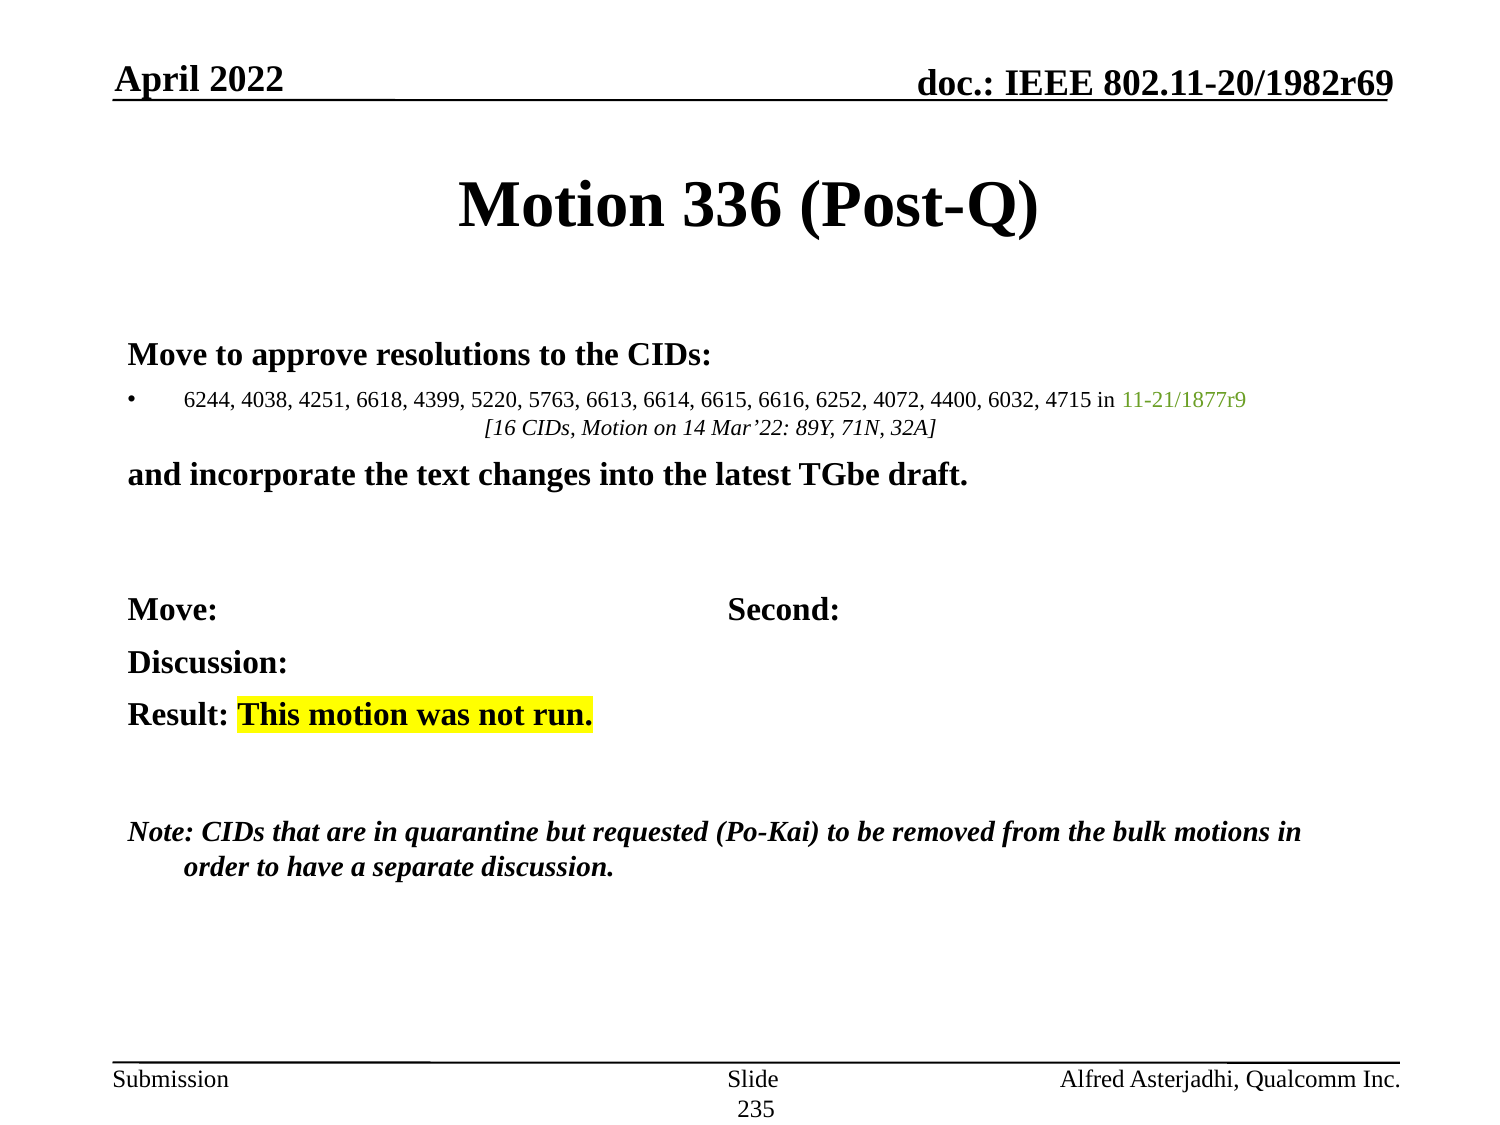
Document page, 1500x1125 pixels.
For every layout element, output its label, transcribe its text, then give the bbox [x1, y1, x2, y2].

list Move to approve resolutions to the CIDs: 6244, 4038, 4251, 6618, 4399, 5220, 5763, 6613, 6614, 6615, 6616, 6252, 4072, 4400, 6032, 4715 in 11-21/1877r9 [16 CIDs, Motion on 14 Mar’22: 89Y, 71N, 32A] and incorporate the text changes into the latest TGbe draft. Move: Second: Discussion: Result: This motion was not run. Note: CIDs that are in quarantine but requested (Po-Kai) to be removed from the bulk motions in order to have a separate discussion. [112, 324, 1388, 1000]
footer Alfred Asterjadhi, Qualcomm Inc. [878, 1061, 1402, 1093]
slide_number Slide 235 [712, 1061, 800, 1123]
title Motion 336 (Post-Q) [112, 112, 1388, 288]
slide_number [114, 54, 423, 100]
